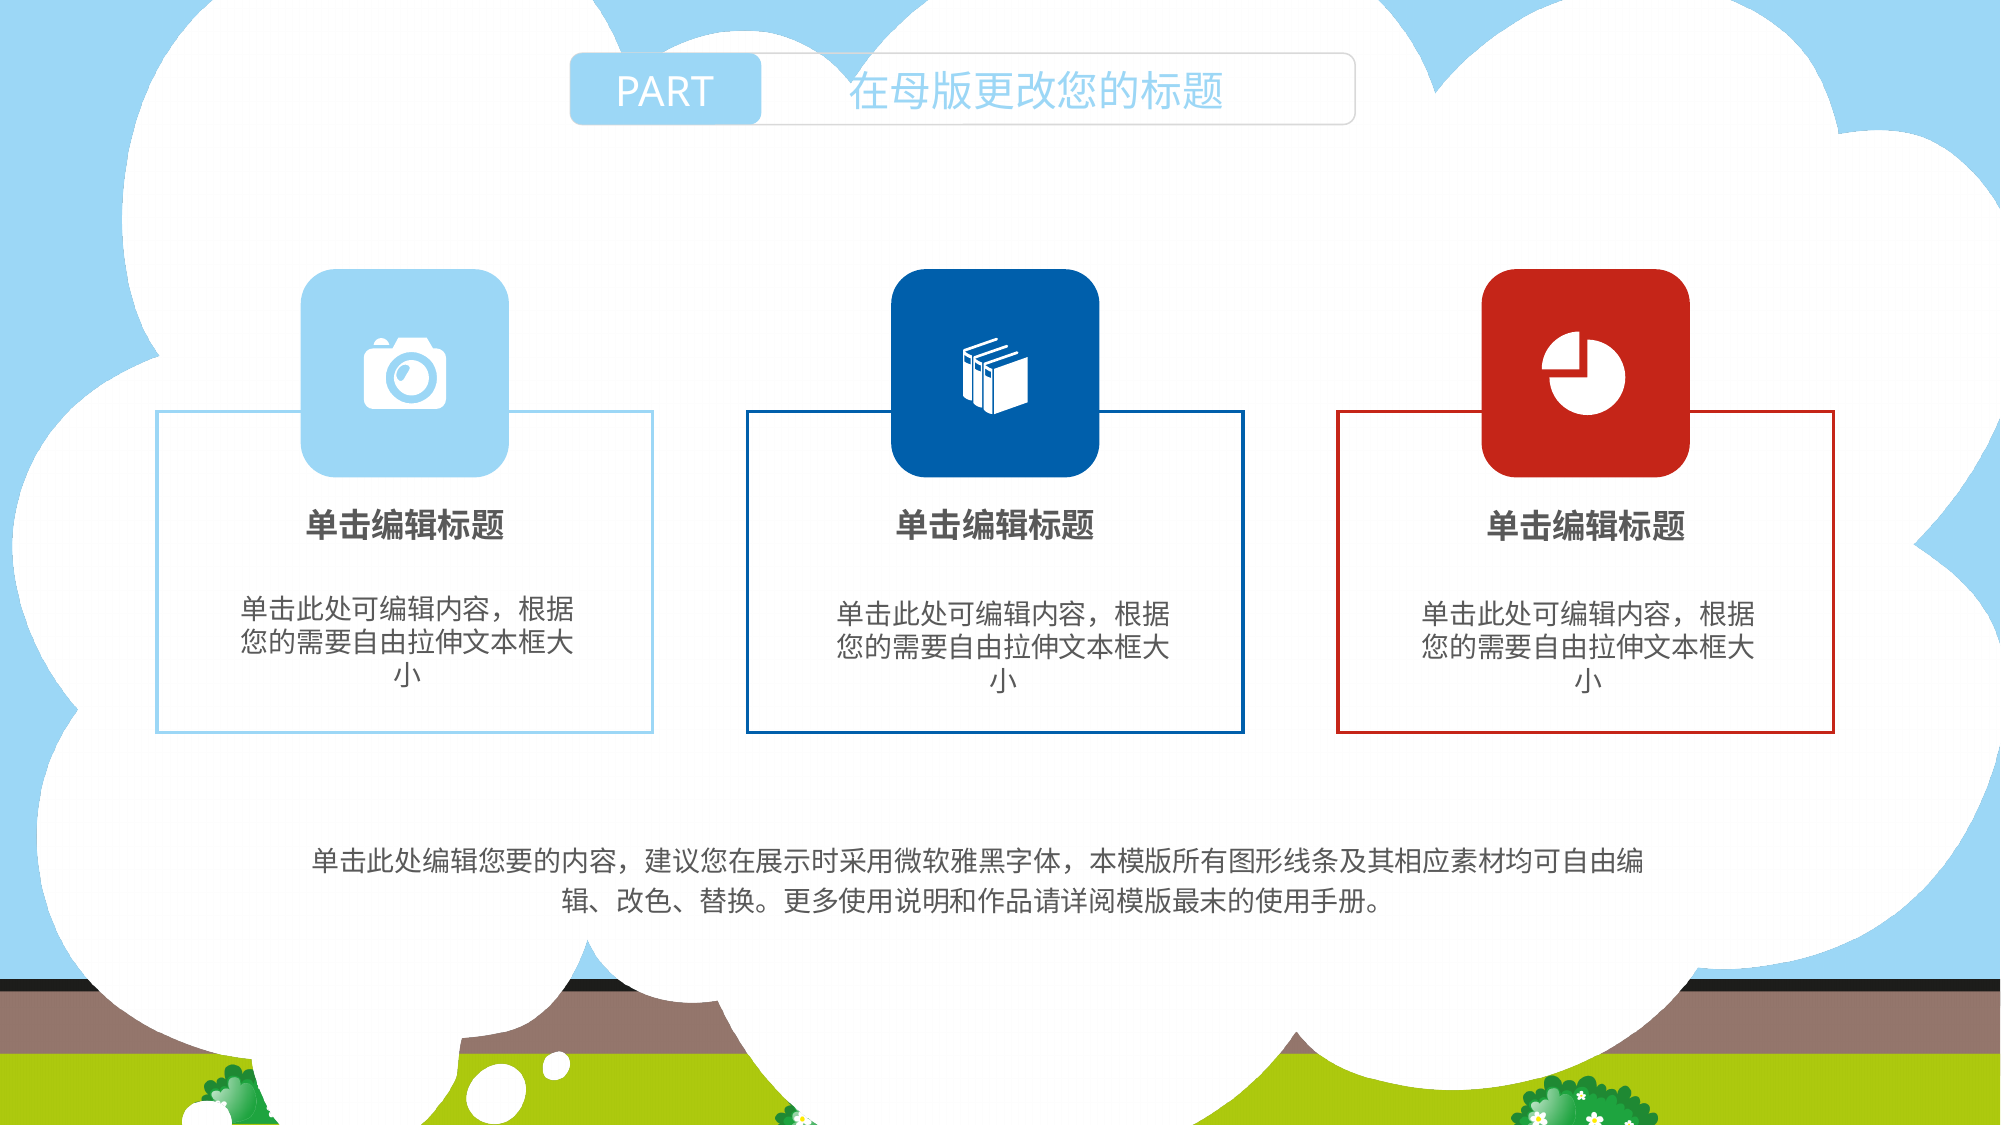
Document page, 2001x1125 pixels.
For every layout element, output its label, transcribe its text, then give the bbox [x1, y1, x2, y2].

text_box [156, 269, 653, 733]
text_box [1337, 269, 1834, 733]
picture [0, 0, 2001, 1125]
text_box 单击此处编辑您要的内容，建议您在展示时采用微软雅黑字体，本模版所有图形线条及其相应素材均可自由编辑、改色、替换。更多使用说明和作品请详阅模版最末的使用手册。 [285, 827, 1670, 927]
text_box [747, 269, 1244, 733]
